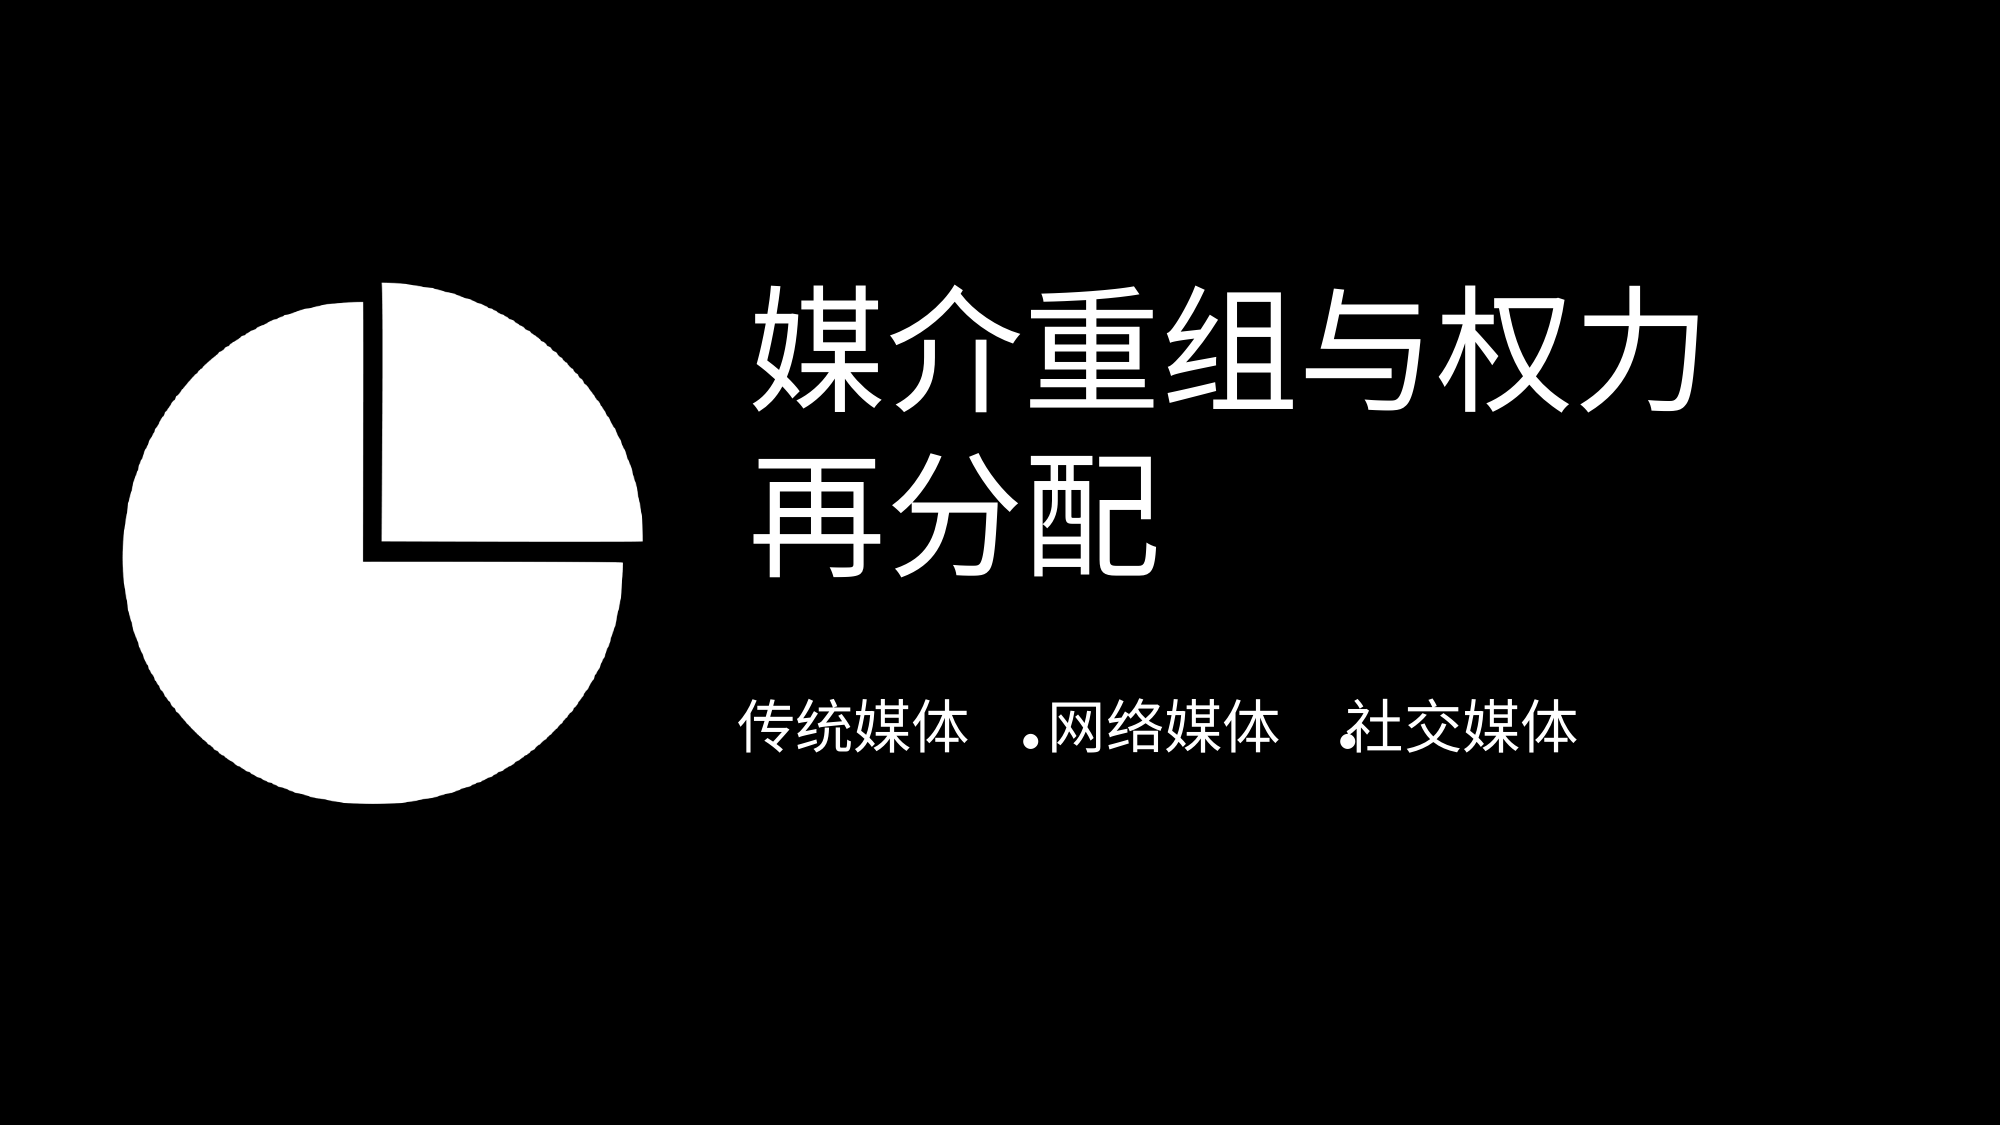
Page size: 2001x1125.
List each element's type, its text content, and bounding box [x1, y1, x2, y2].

text_box . [1317, 616, 1379, 782]
text_box 媒介重组与权力再分配 [734, 256, 1833, 602]
picture [122, 282, 643, 804]
text_box 传统媒体 网络媒体 社交媒体 [722, 683, 1000, 768]
text_box 传统媒体 网络媒体 社交媒体 [1062, 683, 1317, 768]
text_box . [1000, 616, 1062, 782]
text_box 传统媒体 网络媒体 社交媒体 [1379, 683, 1912, 768]
